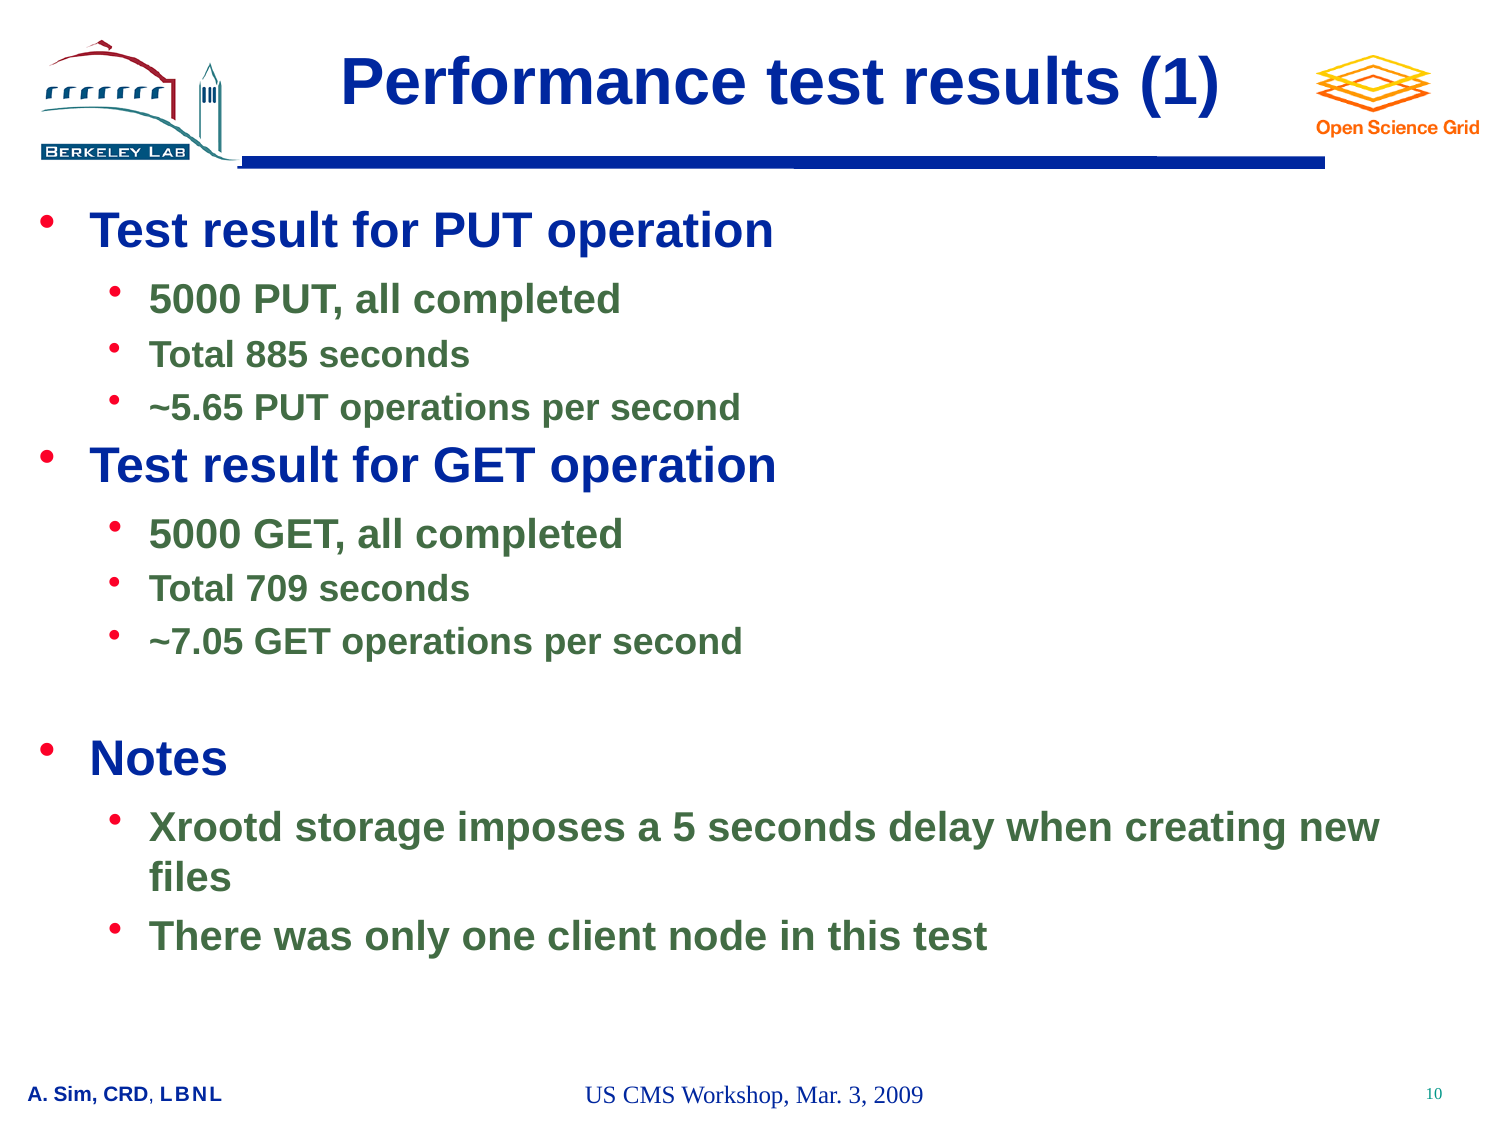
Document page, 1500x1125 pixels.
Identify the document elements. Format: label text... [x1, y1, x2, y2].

list Test result for PUT operation 5000 PUT, all completed Total 885 seconds ~5.65 PUT operations per second Test result for GET operation 5000 GET, all completed Total 709 seconds ~7.05 GET operations per second Notes Xrootd storage imposes a 5 seconds delay when creating new files There was only one client node in this test [24, 199, 1476, 1063]
title Performance test results (1) [236, 0, 1326, 156]
picture [1326, 38, 1496, 150]
